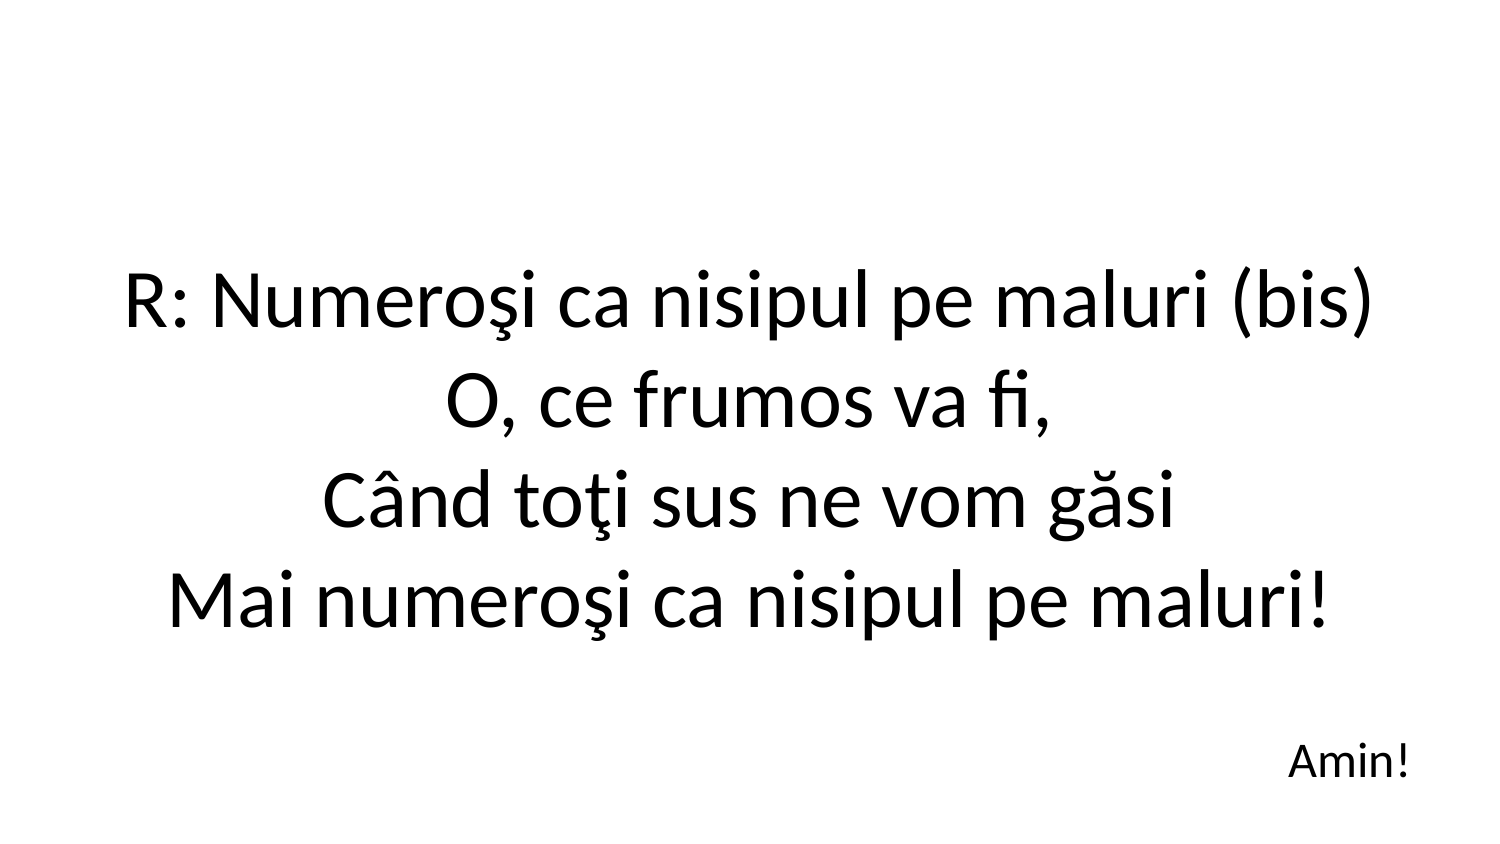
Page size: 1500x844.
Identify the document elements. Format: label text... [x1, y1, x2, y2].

text_box R: Numeroşi ca nisipul pe maluri (bis) O, ce frumos va fi, Când toţi sus ne vom găsi Mai numeroşi ca nisipul pe maluri! [109, 192, 1391, 652]
text_box Amin! [1273, 674, 1427, 795]
